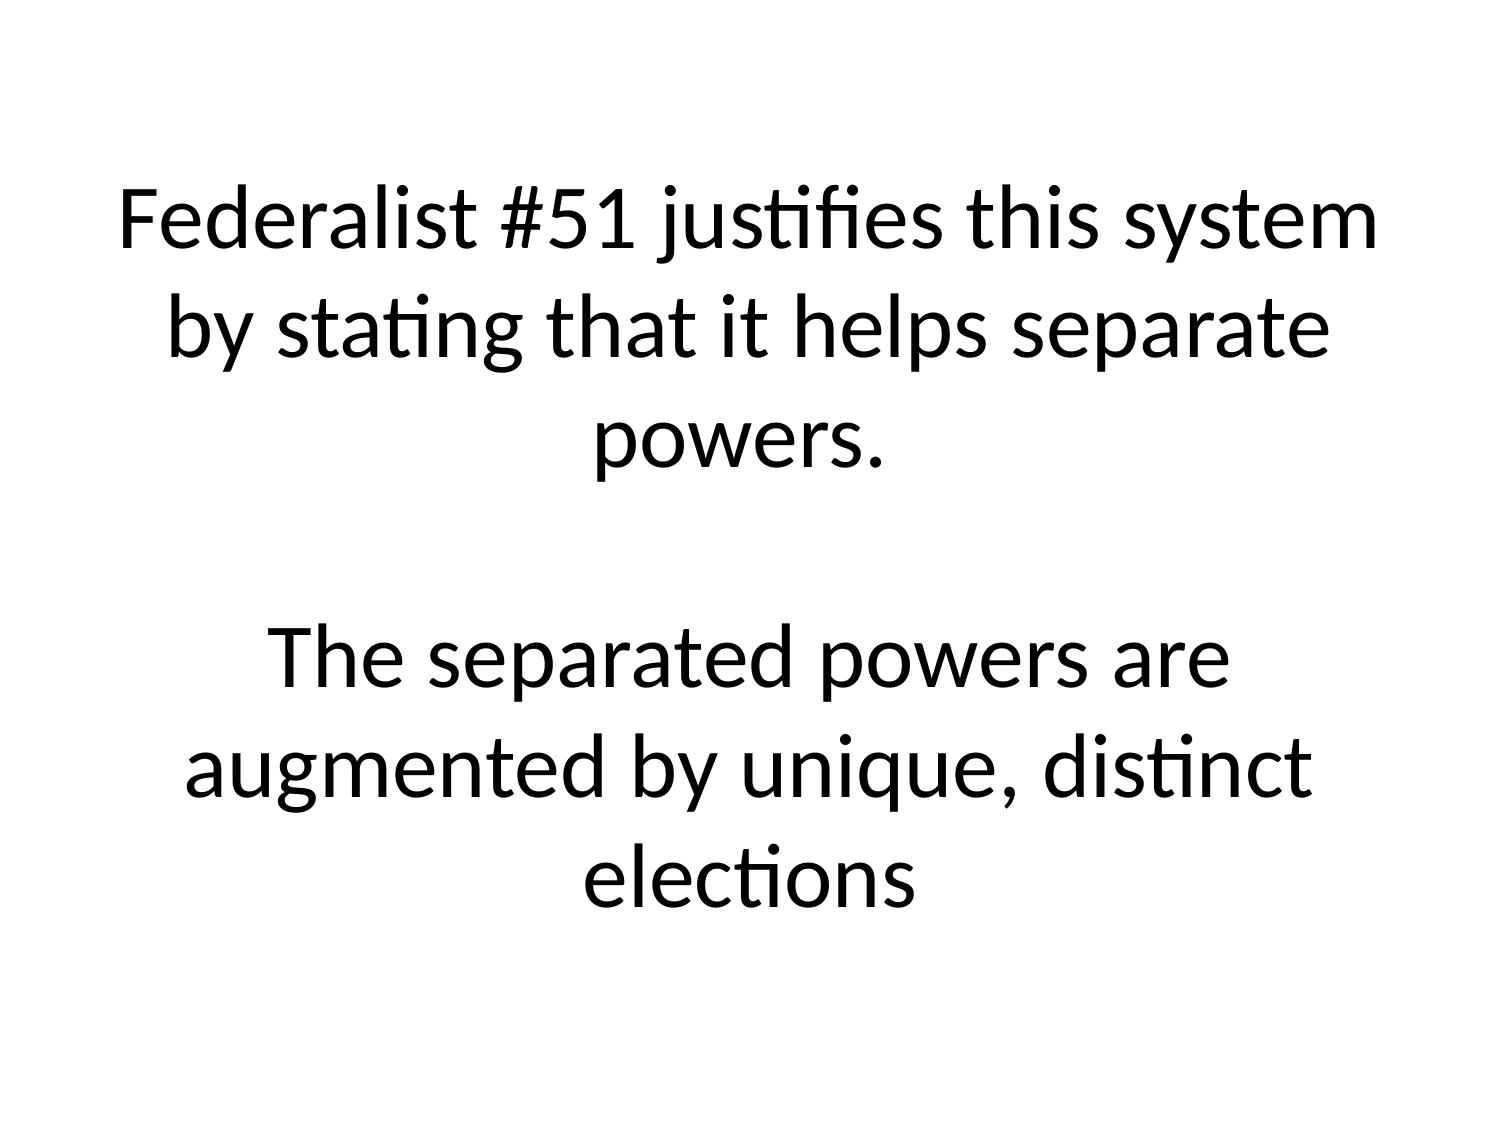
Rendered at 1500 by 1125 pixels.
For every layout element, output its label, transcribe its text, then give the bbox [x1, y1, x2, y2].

title Federalist #51 justifies this system by stating that it helps separate powers. The separated powers are augmented by unique, distinct elections [74, 44, 1426, 1038]
